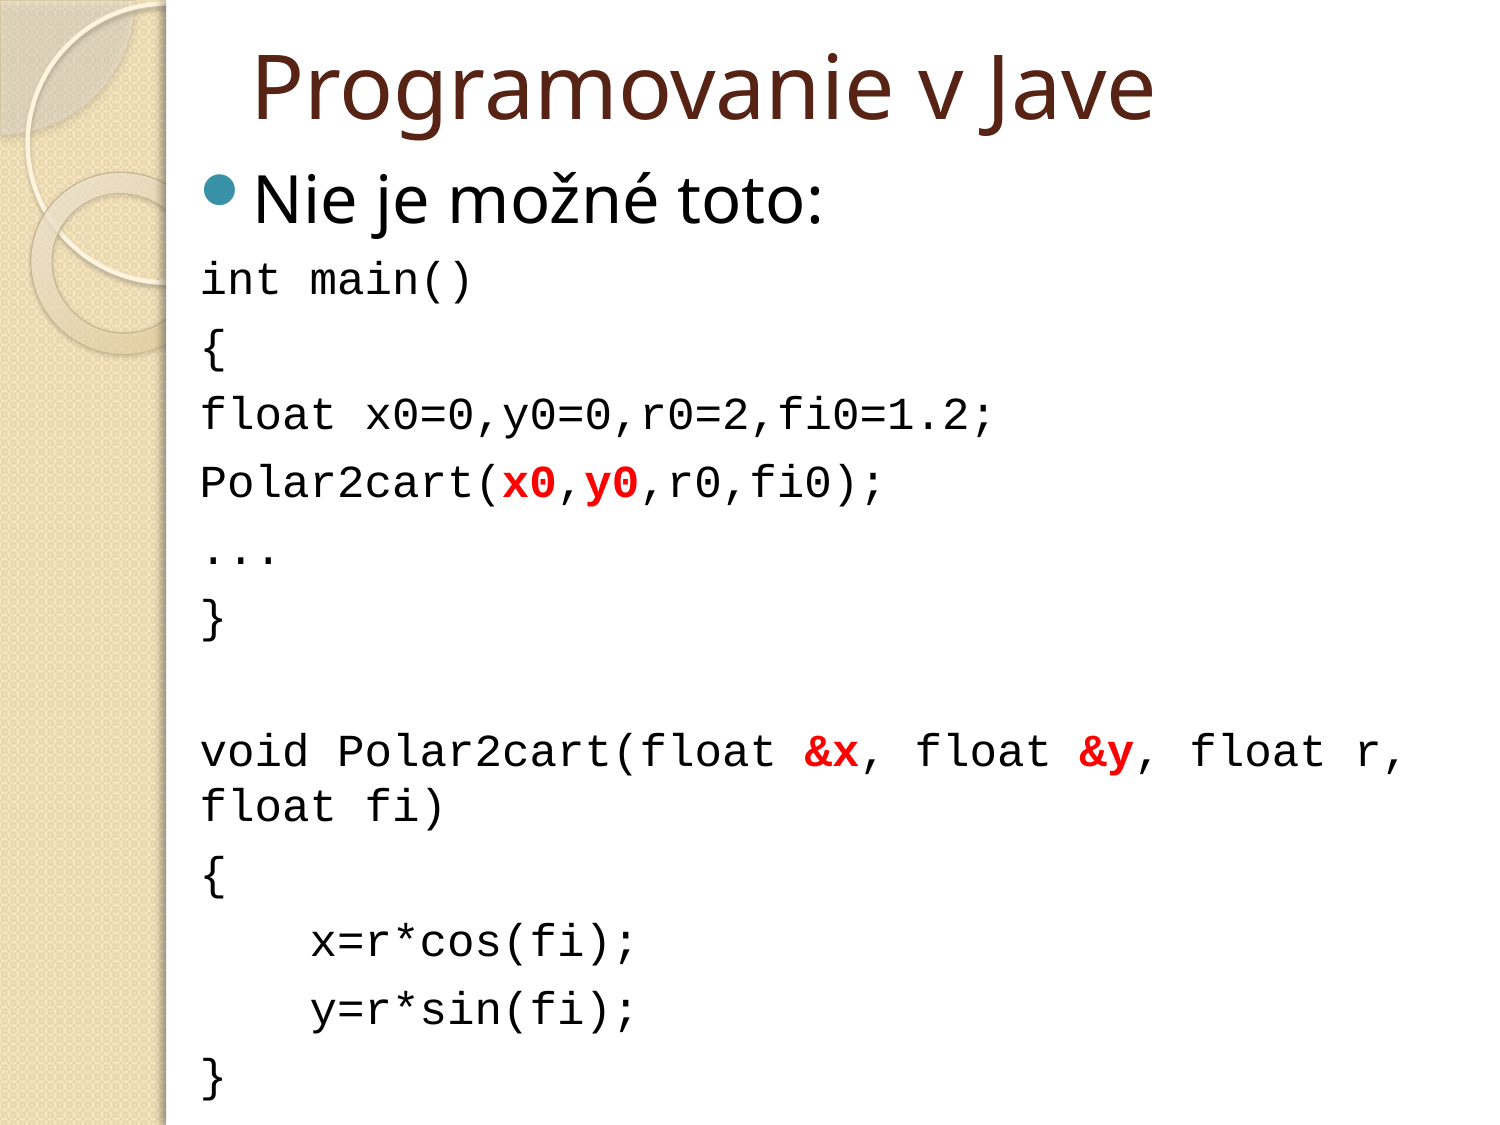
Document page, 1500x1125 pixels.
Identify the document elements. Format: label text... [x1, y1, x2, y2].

title Programovanie v Jave [235, 19, 1466, 149]
list Nie je možné toto: int main() { float x0=0,y0=0,r0=2,fi0=1.2; Polar2cart(x0,y0,r0,fi0); ... } void Polar2cart(float &x, float &y, float r, float fi) { x=r*cos(fi); y=r*sin(fi); } [171, 149, 1500, 1125]
